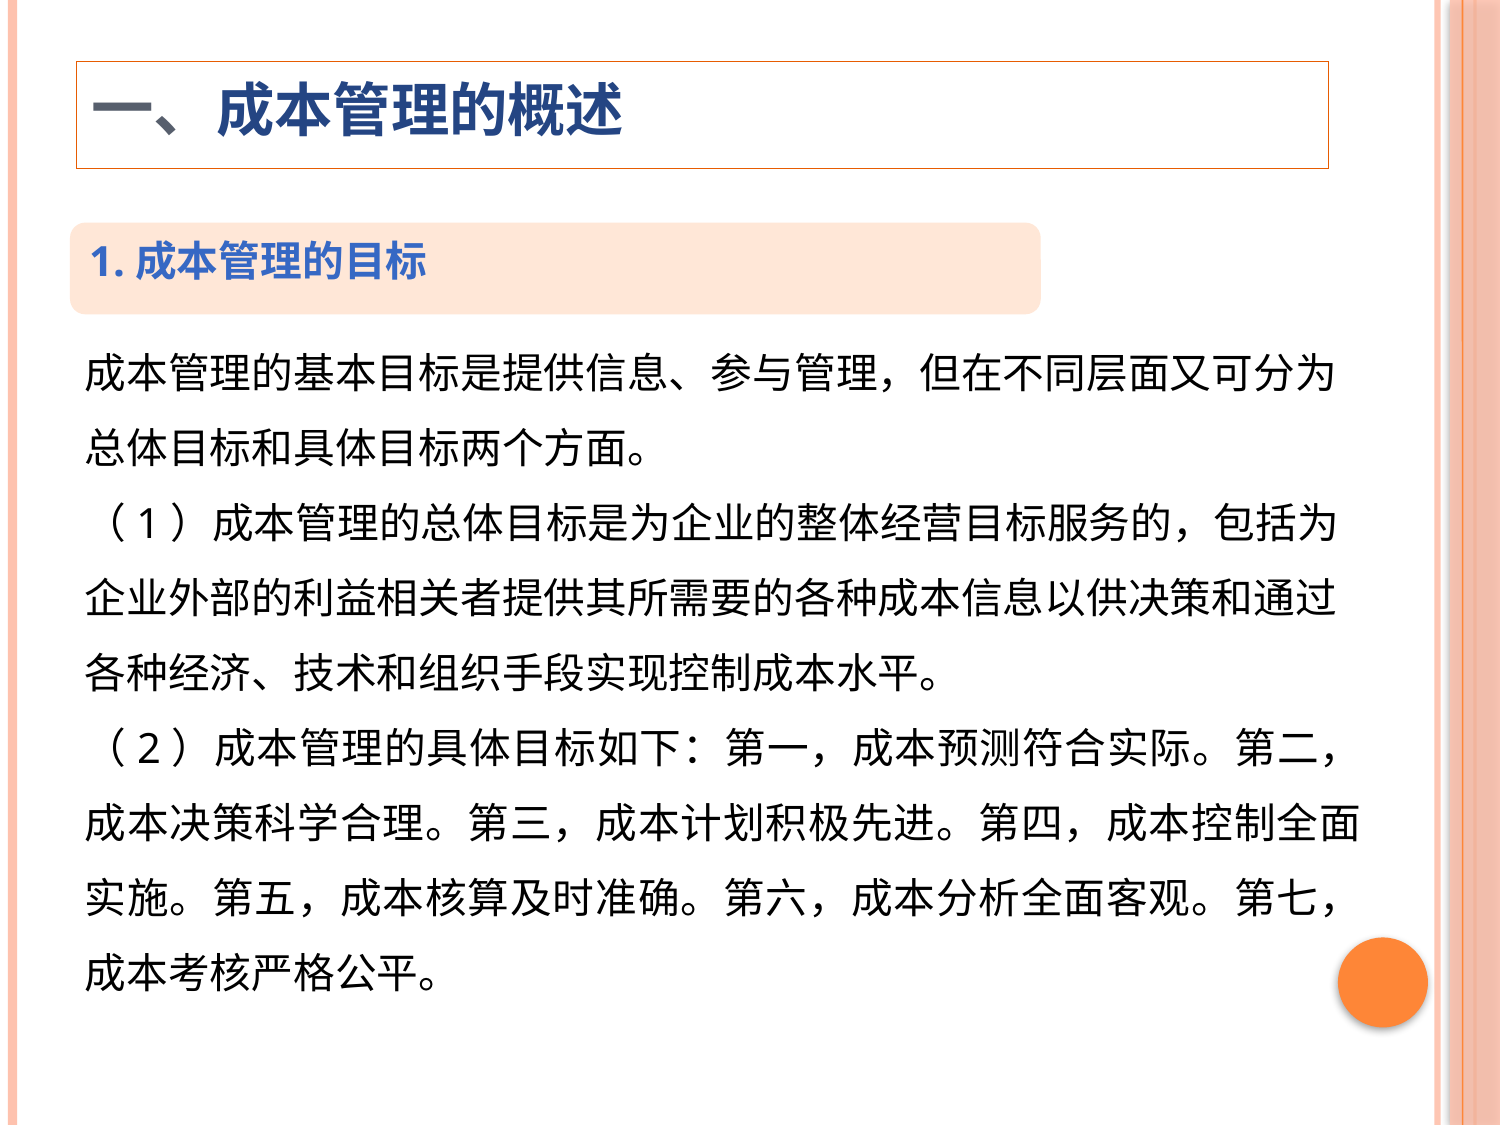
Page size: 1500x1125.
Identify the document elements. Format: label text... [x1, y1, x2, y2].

text_box 一、成本管理的概述 [76, 61, 1329, 169]
text_box 成本管理的基本目标是提供信息、参与管理，但在不同层面又可分为总体目标和具体目标两个方面。 （1）成本管理的总体目标是为企业的整体经营目标服务的，包括为企业外部的利益相关者提供其所需要的各种成本信息以供决策和通过各种经济、技术和组织手段实现控制成本水平。 （2）成本管理的具体目标如下：第一，成本预测符合实际。第二，成本决策科学合理。第三，成本计划积极先进。第四，成本控制全面实施。第五，成本核算及时准确。第六，成本分析全面客观。第七，成本考核严格公平。 [69, 314, 1376, 1005]
text_box 1.成本管理的目标 [69, 222, 1041, 315]
